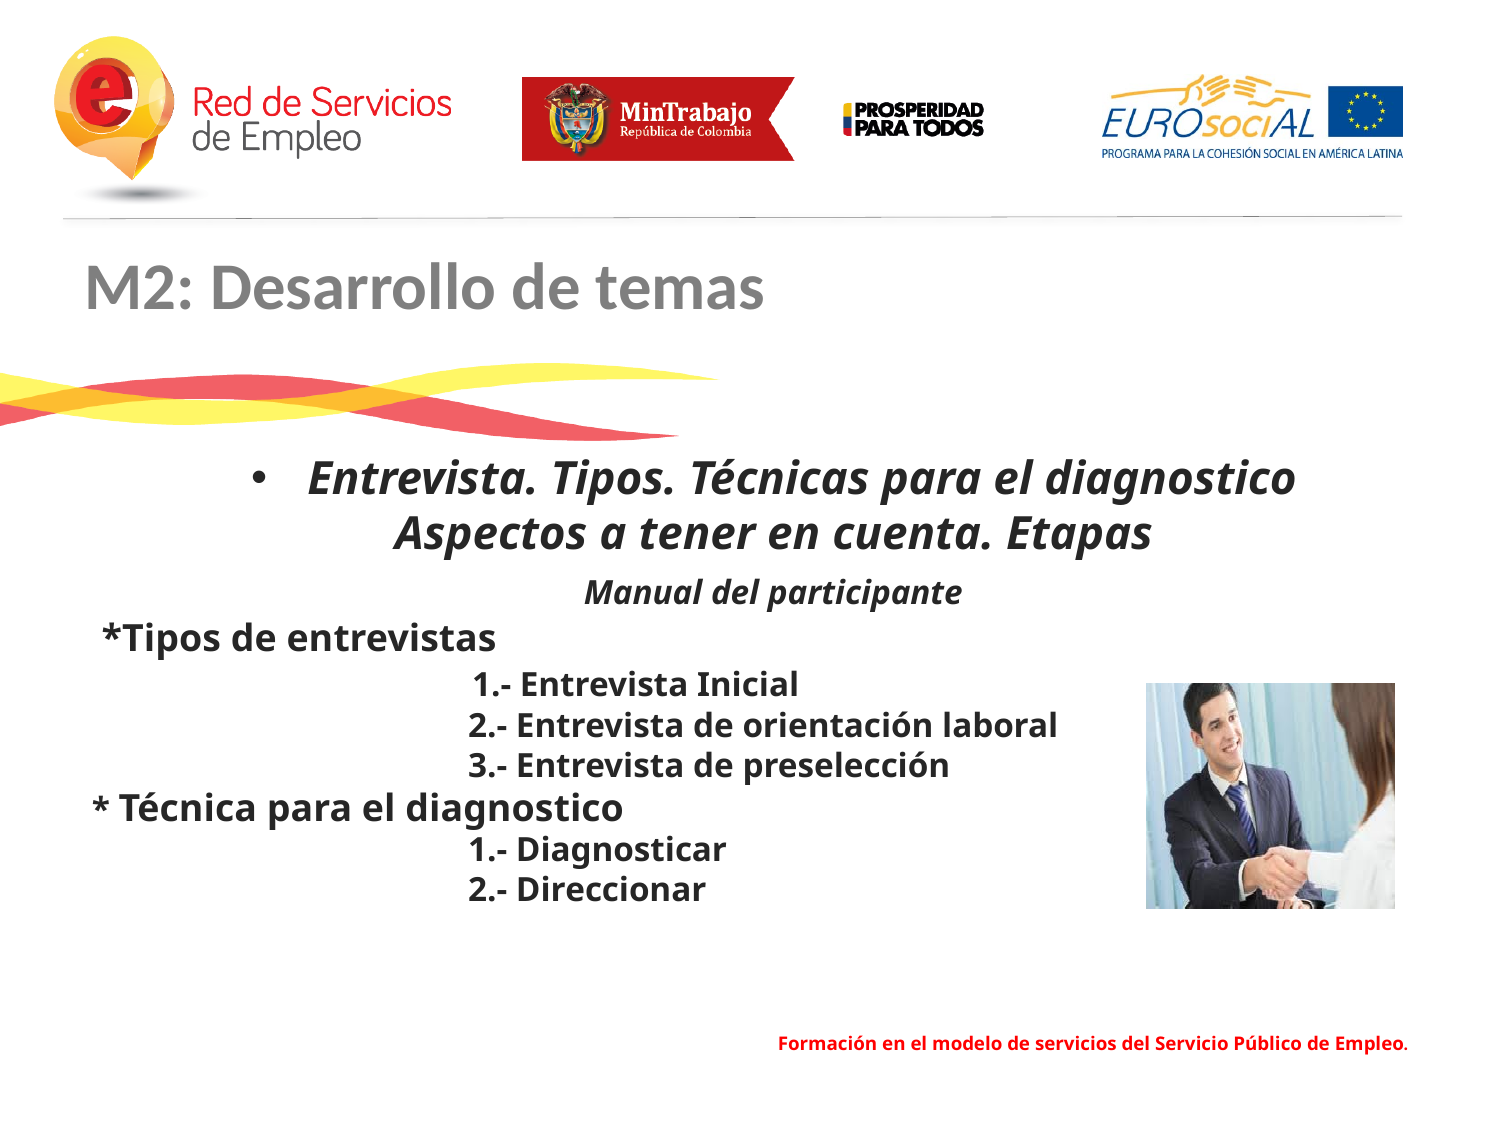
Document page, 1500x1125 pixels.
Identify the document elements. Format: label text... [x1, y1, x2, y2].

title Formación en el modelo de servicios del Servicio Público de Empleo. [720, 999, 1471, 1088]
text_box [62, 215, 1403, 220]
picture [521, 77, 987, 162]
picture [1146, 682, 1395, 909]
text_box M2: Desarrollo de temas [70, 235, 1202, 330]
text_box Entrevista. Tipos. Técnicas para el diagnostico Aspectos a tener en cuenta. Etapas Manual del participante *Tipos de entrevistas 1.- Entrevista Inicial 2.- Entrevista de orientación laboral 3.- Entrevista de preselección * Técnica para el diagnostico 1.- Diagnosticar 2.- Direccionar [77, 441, 1472, 956]
picture [1102, 74, 1403, 158]
picture [0, 358, 721, 441]
picture [54, 35, 452, 205]
